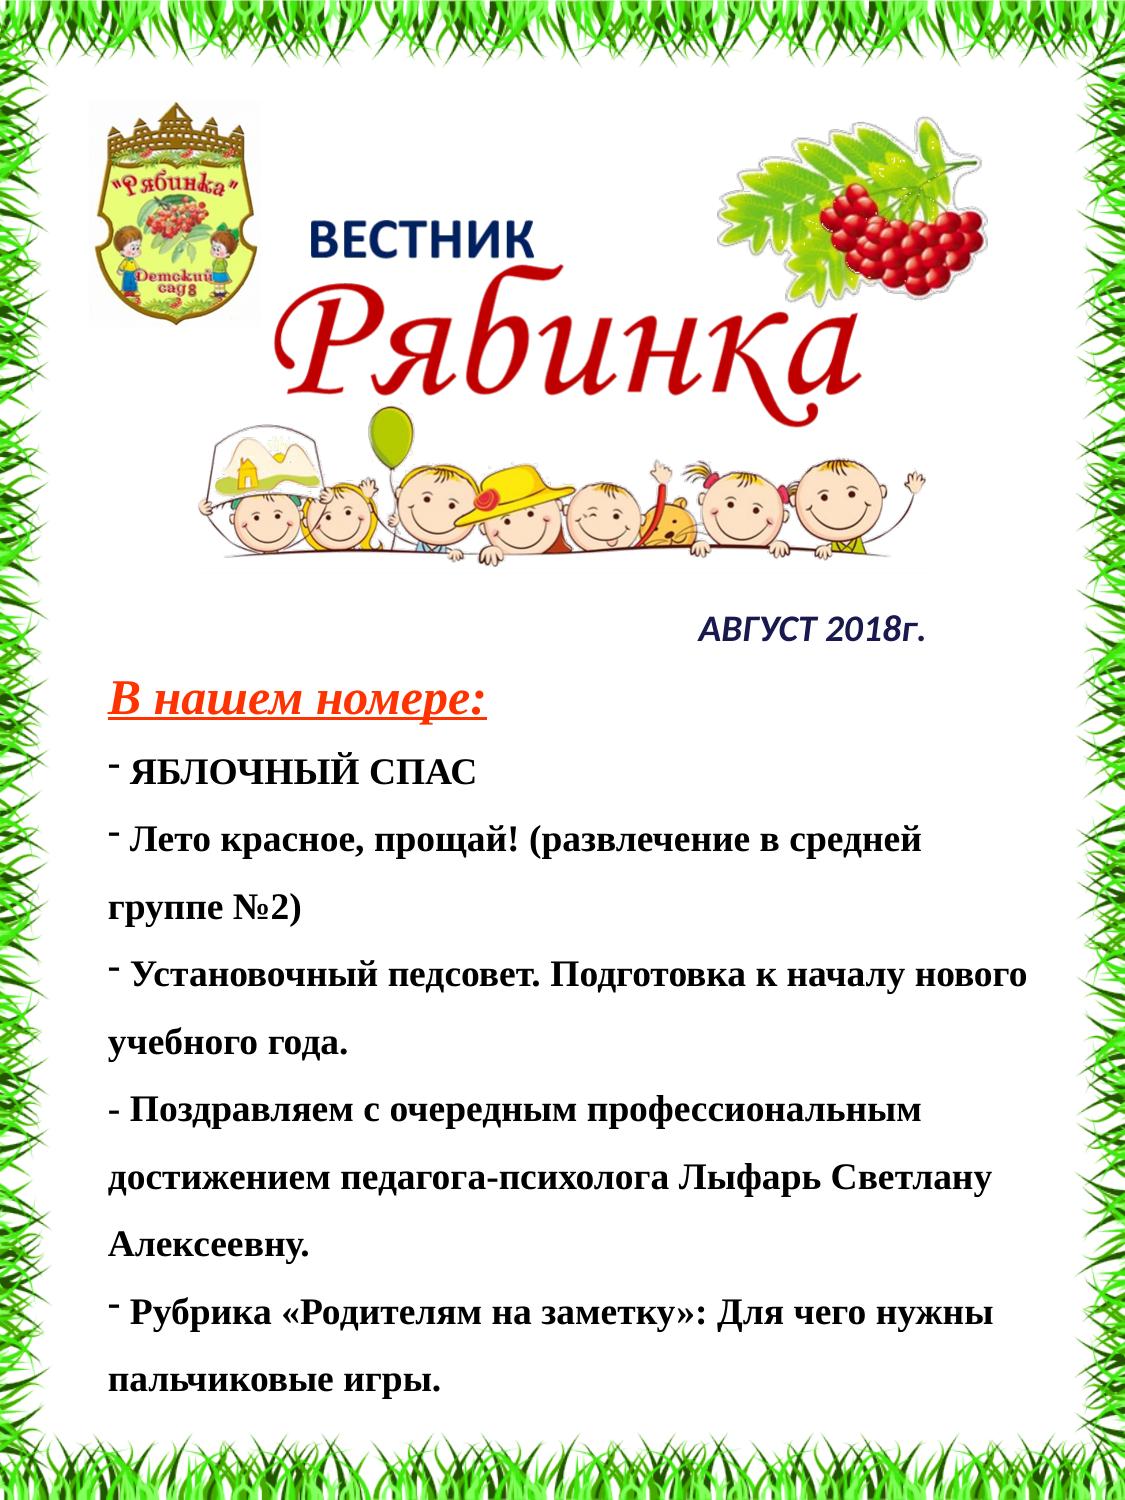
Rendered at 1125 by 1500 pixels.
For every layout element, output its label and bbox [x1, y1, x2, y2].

text_box [0, 0, 1125, 1500]
